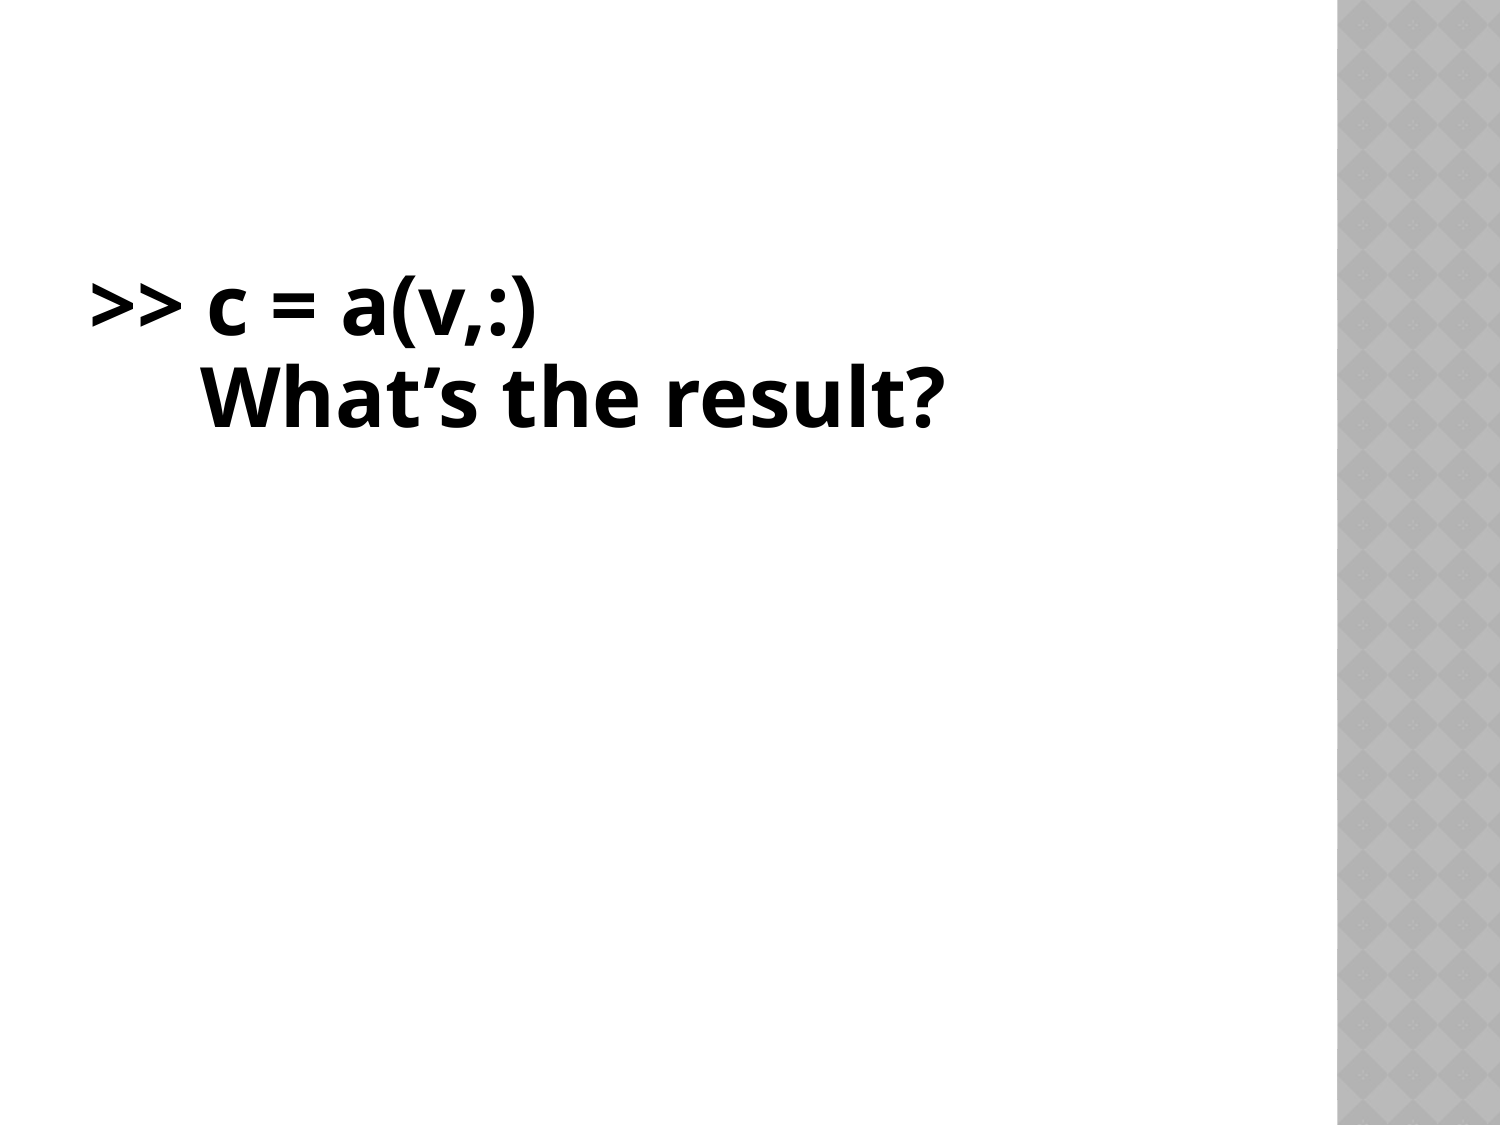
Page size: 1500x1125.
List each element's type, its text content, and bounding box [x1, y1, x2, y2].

list >> c = a(v,:) What’s the result? [75, 264, 1263, 1059]
